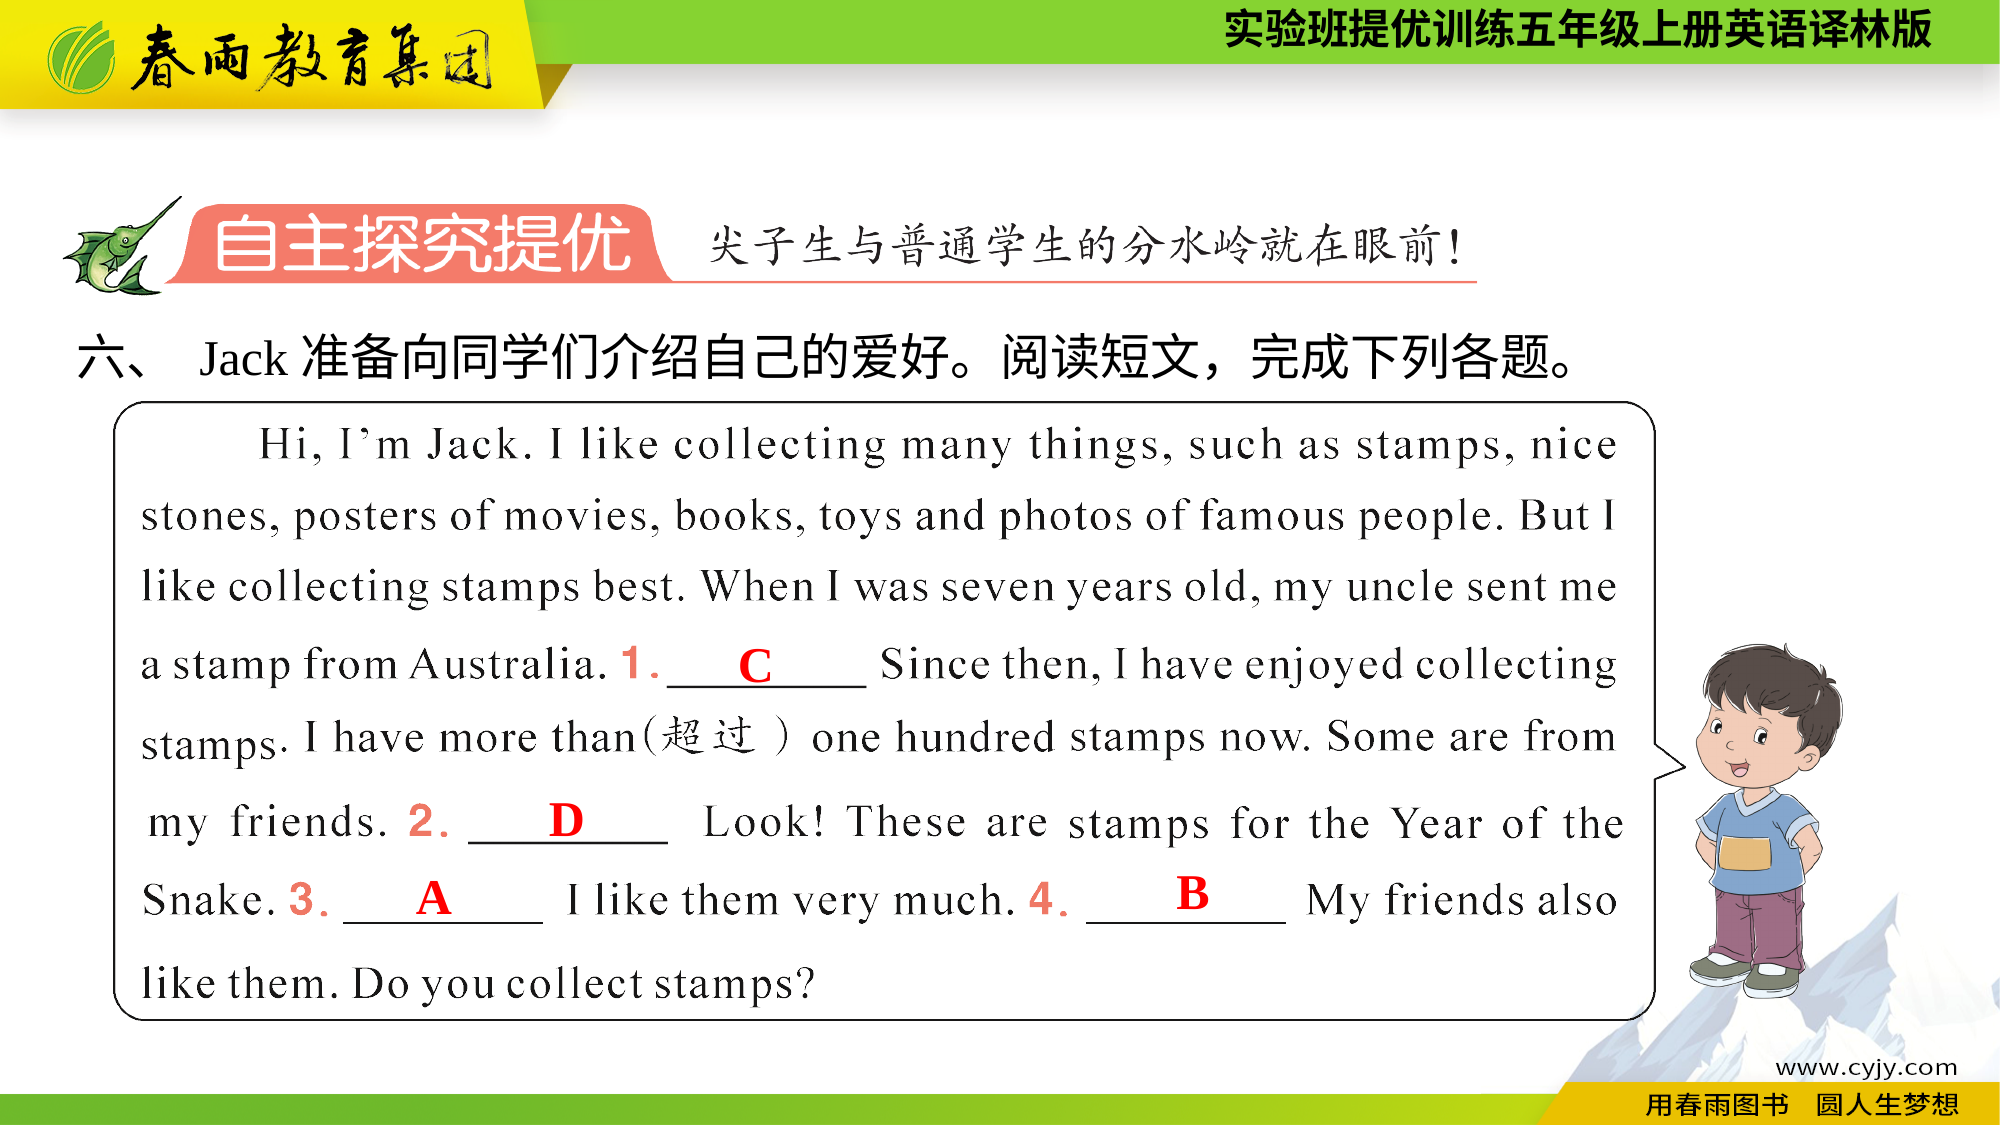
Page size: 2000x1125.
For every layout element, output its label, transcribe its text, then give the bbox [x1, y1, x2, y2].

text_box 六、 Jack准备向同学们介绍自己的爱好。阅读短文，完成下列各题。 [61, 287, 1946, 393]
picture [0, 0, 2000, 1125]
